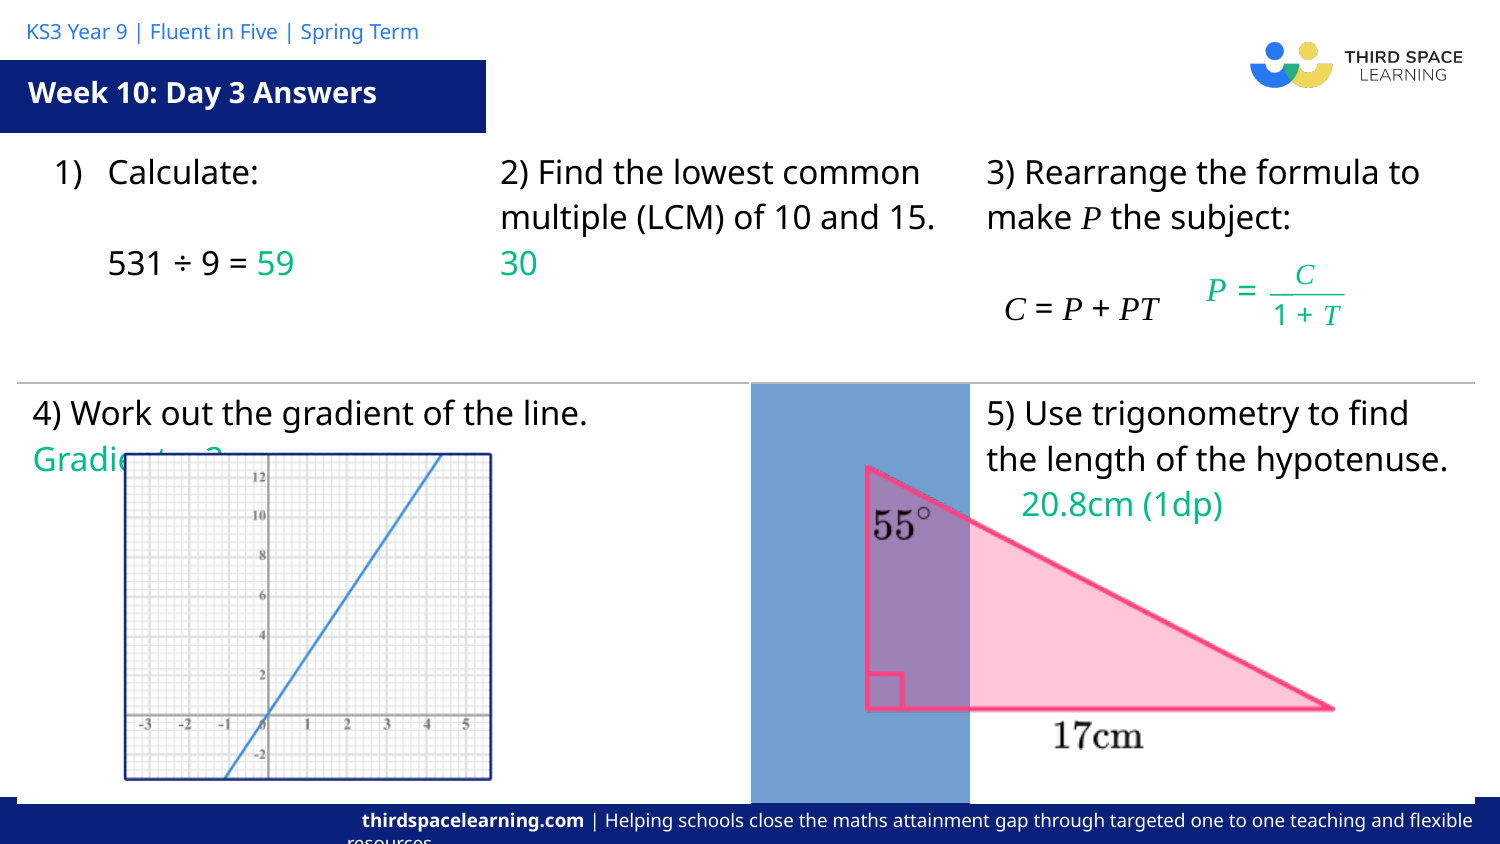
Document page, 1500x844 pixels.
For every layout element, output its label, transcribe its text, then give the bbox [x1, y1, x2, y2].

picture [1250, 33, 1465, 99]
table_cell 4) Work out the gradient of the line. Gradient = 3 [19, 384, 749, 802]
picture [865, 464, 1335, 750]
table_header Calculate: 531 ÷ 9 = 59 [19, 142, 484, 382]
table_header 3) Rearrange the formula to make P the subject: C = P + PT [972, 142, 1474, 382]
text_box Week 10: Day 3 Answers [13, 59, 445, 125]
table_header 2) Find the lowest common multiple (LCM) of 10 and 15. 30 [486, 142, 970, 382]
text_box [1203, 252, 1345, 333]
picture [122, 451, 494, 782]
table_cell 5) Use trigonometry to find the length of the hypotenuse. 20.8cm (1dp) [972, 384, 1474, 802]
